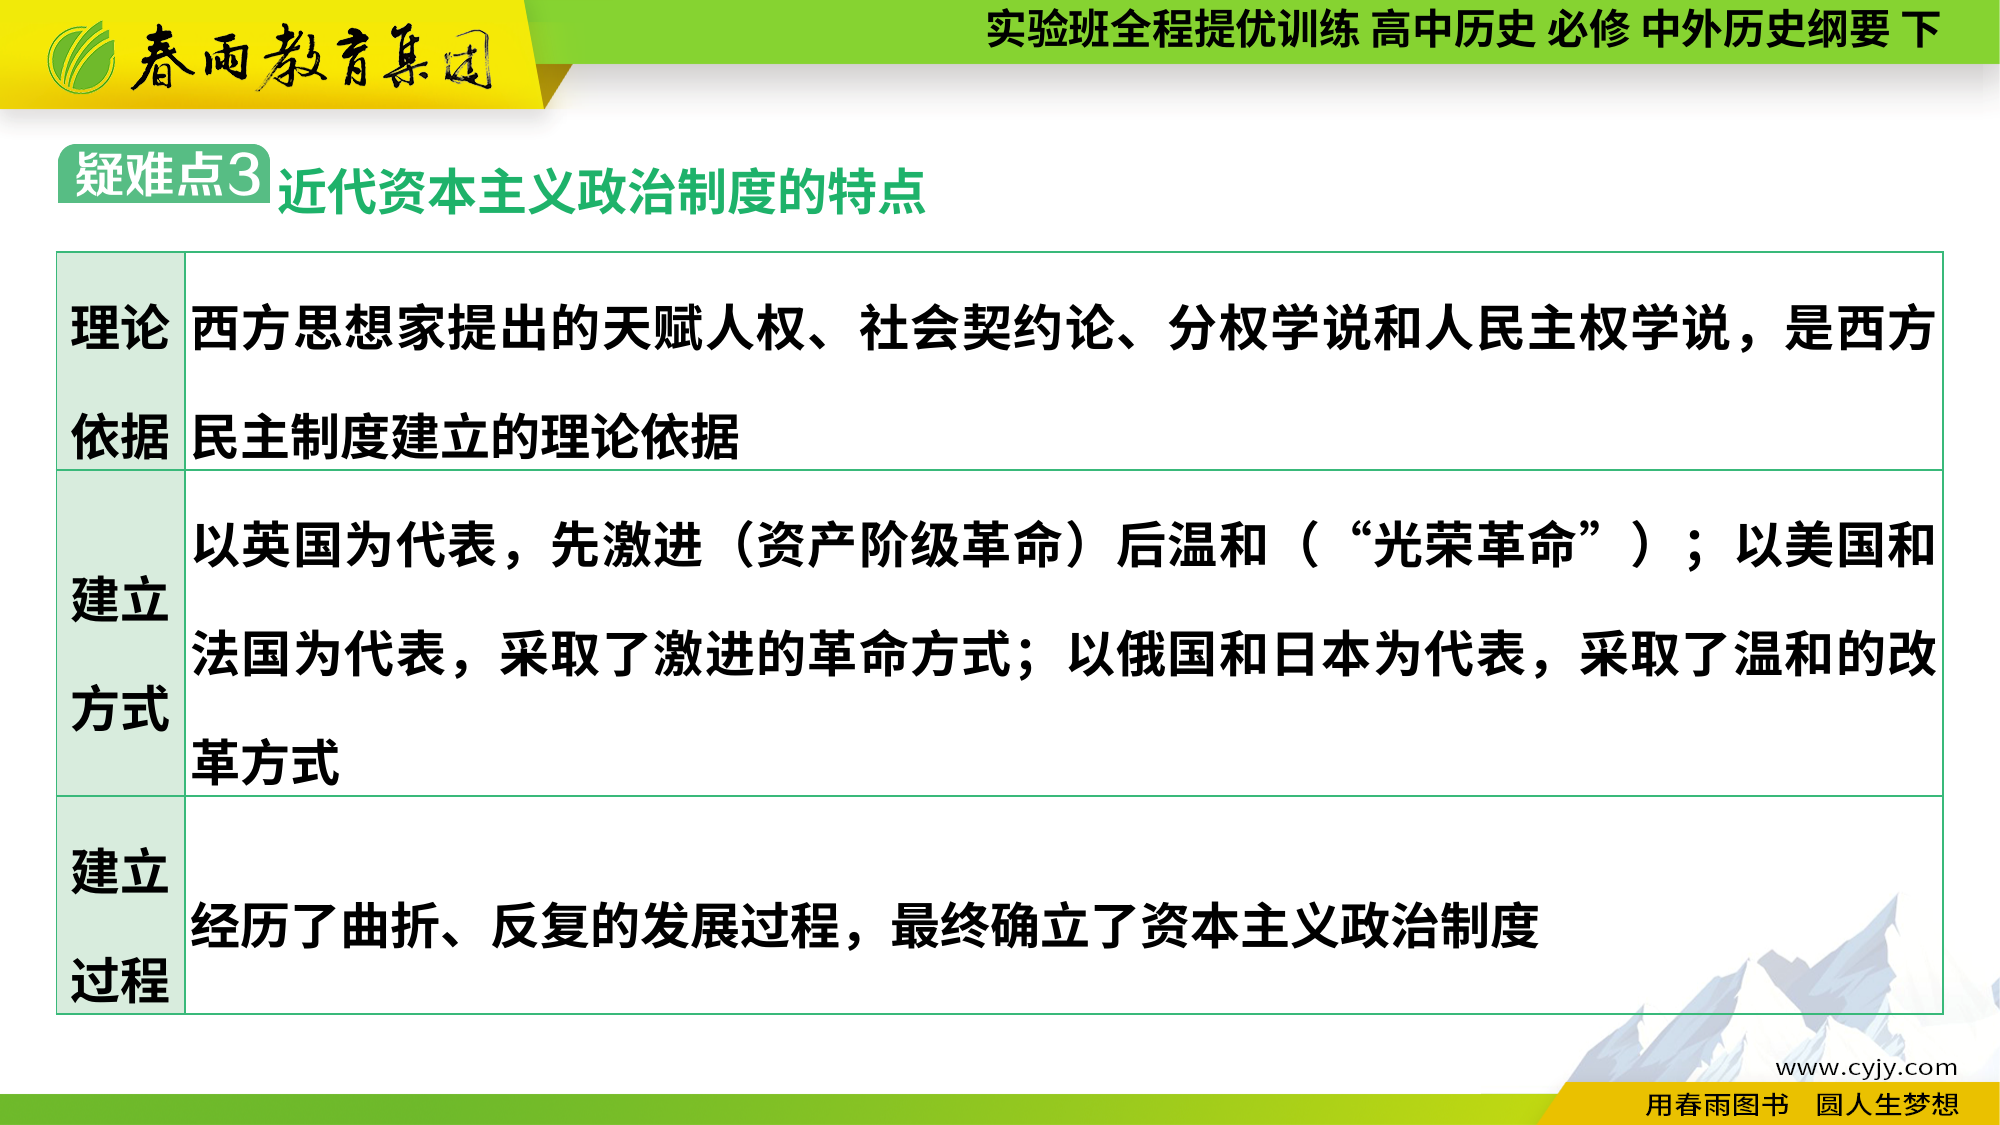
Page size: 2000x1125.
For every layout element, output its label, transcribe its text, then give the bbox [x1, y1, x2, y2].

table_cell 以英国为代表，先激进（资产阶级革命）后温和（“光荣革命”）；以美国和法国为代表，采取了激进的革命方式；以俄国和日本为代表，采取了温和的改革方式 [186, 471, 1942, 795]
table_header 西方思想家提出的天赋人权、社会契约论、分权学说和人民主权学说，是西方民主制度建立的理论依据 [186, 253, 1942, 469]
table_cell 建立 过程 [57, 797, 184, 1013]
table_cell 建立 方式 [57, 471, 184, 795]
table_header 理论 依据 [57, 253, 184, 469]
table_cell 经历了曲折、反复的发展过程，最终确立了资本主义政治制度 [186, 797, 1942, 1013]
picture [0, 0, 2000, 1125]
list 近代资本主义政治制度的特点 [59, 122, 1944, 217]
